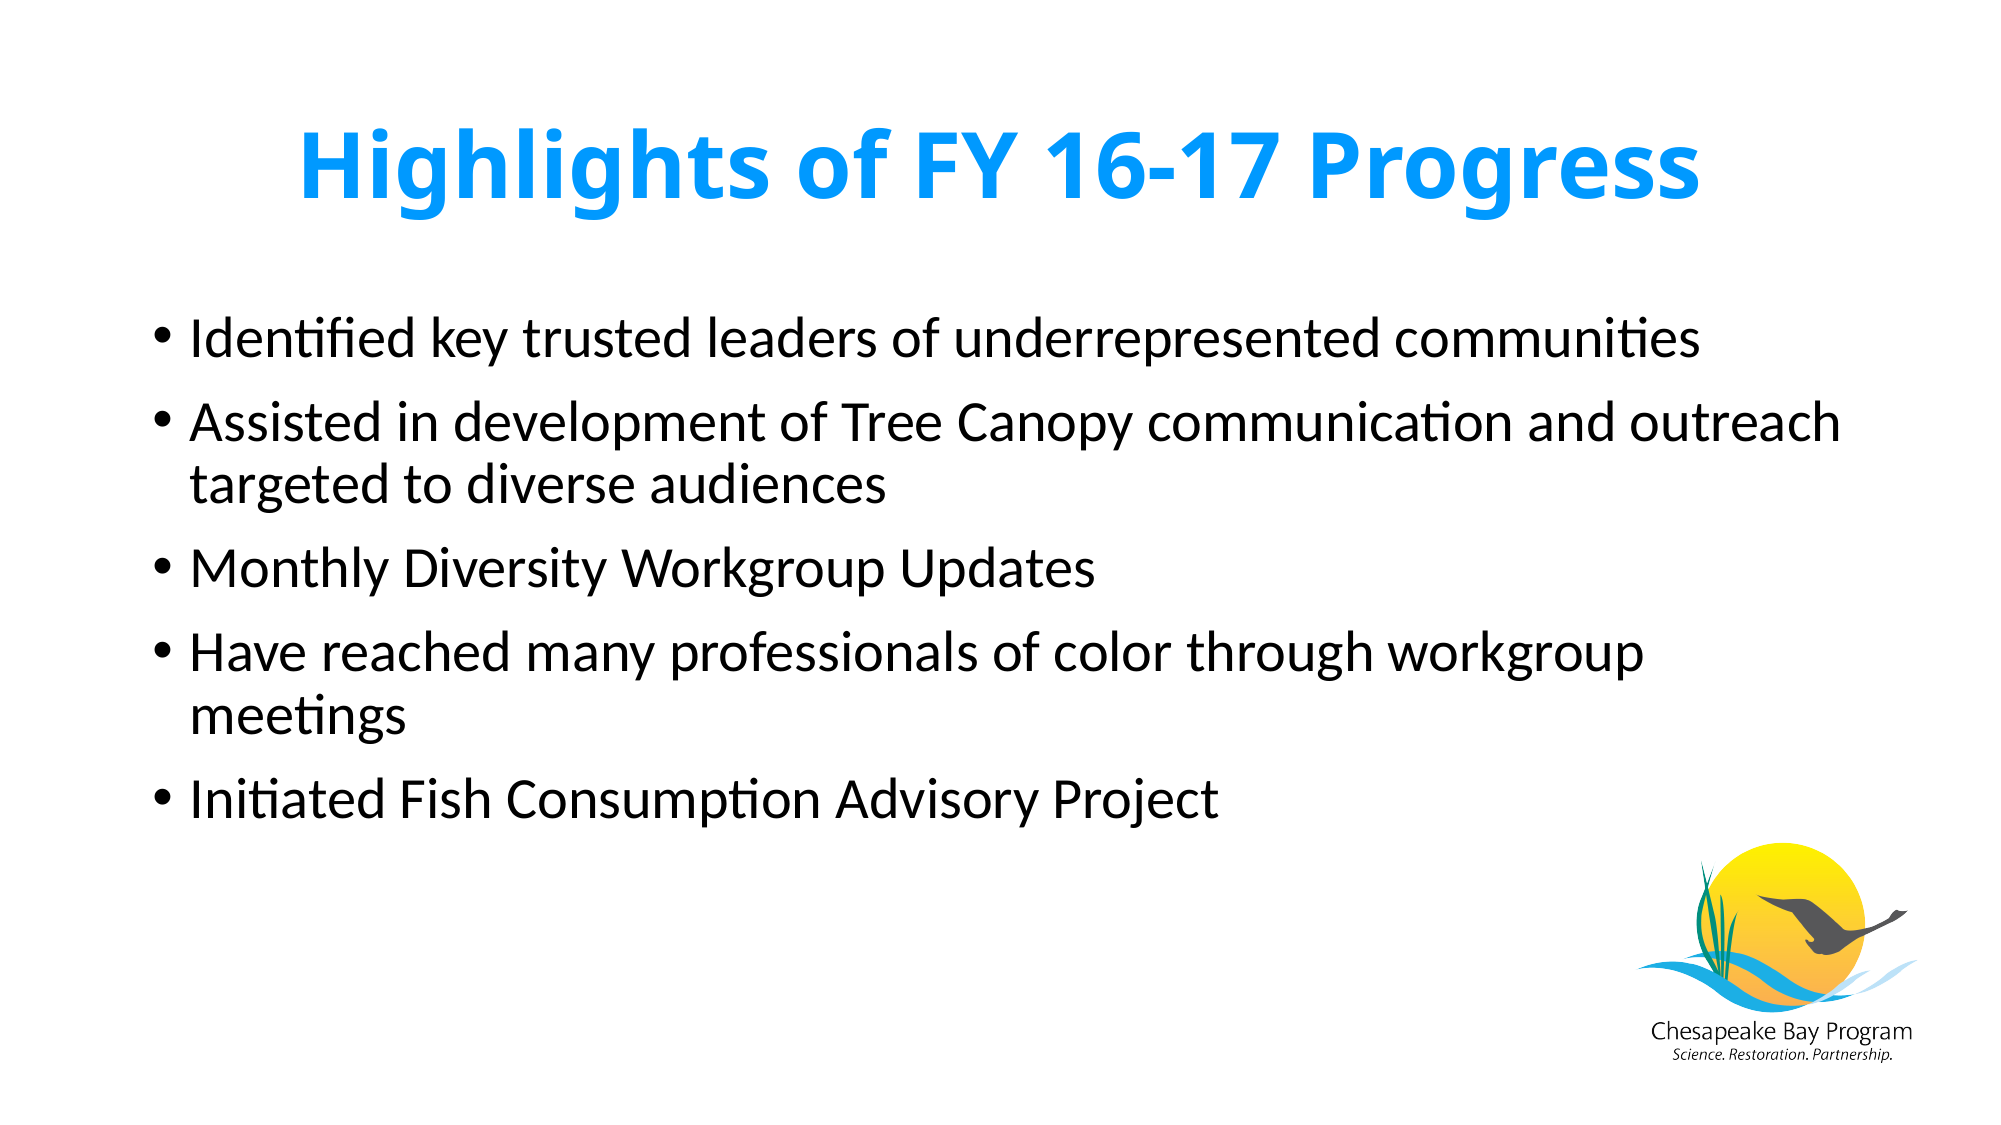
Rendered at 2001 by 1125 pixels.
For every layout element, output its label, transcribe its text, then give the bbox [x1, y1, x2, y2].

list Identified key trusted leaders of underrepresented communities Assisted in development of Tree Canopy communication and outreach targeted to diverse audiences Monthly Diversity Workgroup Updates Have reached many professionals of color through workgroup meetings Initiated Fish Consumption Advisory Project [137, 299, 1863, 894]
picture [1635, 841, 1918, 1063]
title Highlights of FY 16-17 Progress [137, 59, 1863, 278]
